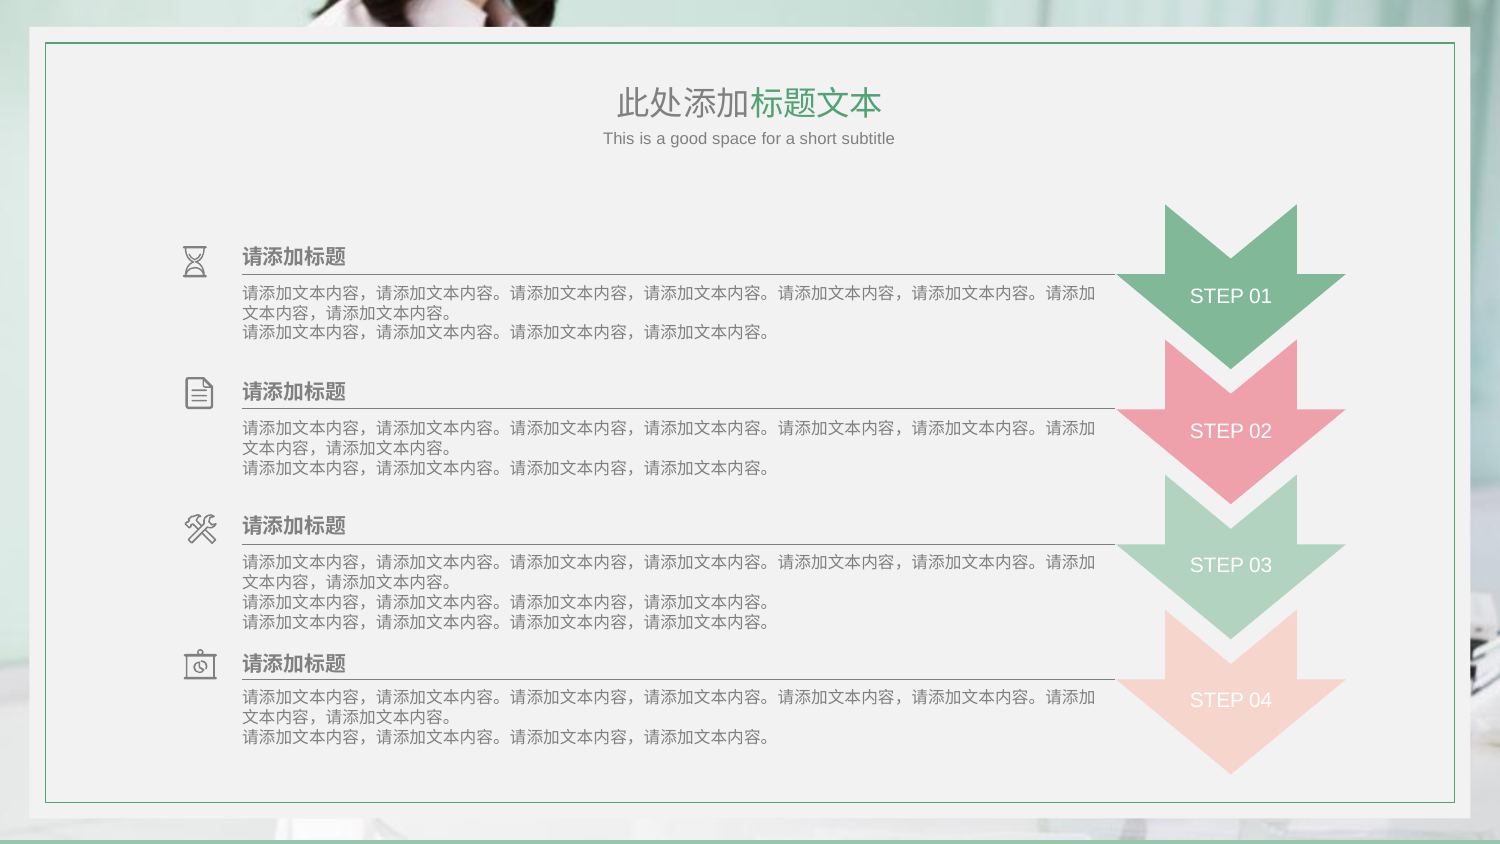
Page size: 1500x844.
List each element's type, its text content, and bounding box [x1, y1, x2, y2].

text_box 请添加标题 [242, 378, 476, 404]
text_box [185, 377, 214, 410]
text_box 请添加文本内容，请添加文本内容。请添加文本内容，请添加文本内容。请添加文本内容，请添加文本内容。请添加文本内容，请添加文本内容。 请添加文本内容，请添加文本内容。请添加文本内容，请添加文本内容。 请添加文本内容，请添加文本内容。请添加文本内容，请添加文本内容。 [242, 552, 1105, 652]
text_box 请添加文本内容，请添加文本内容。请添加文本内容，请添加文本内容。请添加文本内容，请添加文本内容。请添加文本内容，请添加文本内容。 请添加文本内容，请添加文本内容。请添加文本内容，请添加文本内容。 [242, 418, 1105, 499]
text_box 此处添加标题文本 [602, 74, 898, 120]
text_box This is a good space for a short subtitle [588, 120, 911, 155]
text_box STEP 01 [1170, 282, 1292, 308]
text_box [183, 648, 217, 680]
text_box 请添加文本内容，请添加文本内容。请添加文本内容，请添加文本内容。请添加文本内容，请添加文本内容。请添加文本内容，请添加文本内容。 请添加文本内容，请添加文本内容。请添加文本内容，请添加文本内容。 [242, 688, 1105, 767]
text_box [1116, 339, 1346, 505]
text_box 请添加标题 [242, 512, 476, 538]
text_box [182, 246, 208, 278]
picture [0, 0, 1500, 840]
text_box [1116, 204, 1346, 370]
text_box 请添加标题 [242, 243, 476, 269]
text_box STEP 02 [1170, 418, 1292, 444]
text_box [1116, 474, 1346, 640]
text_box 请添加标题 [242, 650, 476, 676]
text_box STEP 03 [1170, 552, 1292, 578]
text_box 请添加文本内容，请添加文本内容。请添加文本内容，请添加文本内容。请添加文本内容，请添加文本内容。请添加文本内容，请添加文本内容。 请添加文本内容，请添加文本内容。请添加文本内容，请添加文本内容。 [242, 282, 1105, 363]
text_box [1116, 609, 1346, 775]
text_box [184, 514, 217, 544]
text_box STEP 04 [1170, 686, 1292, 712]
